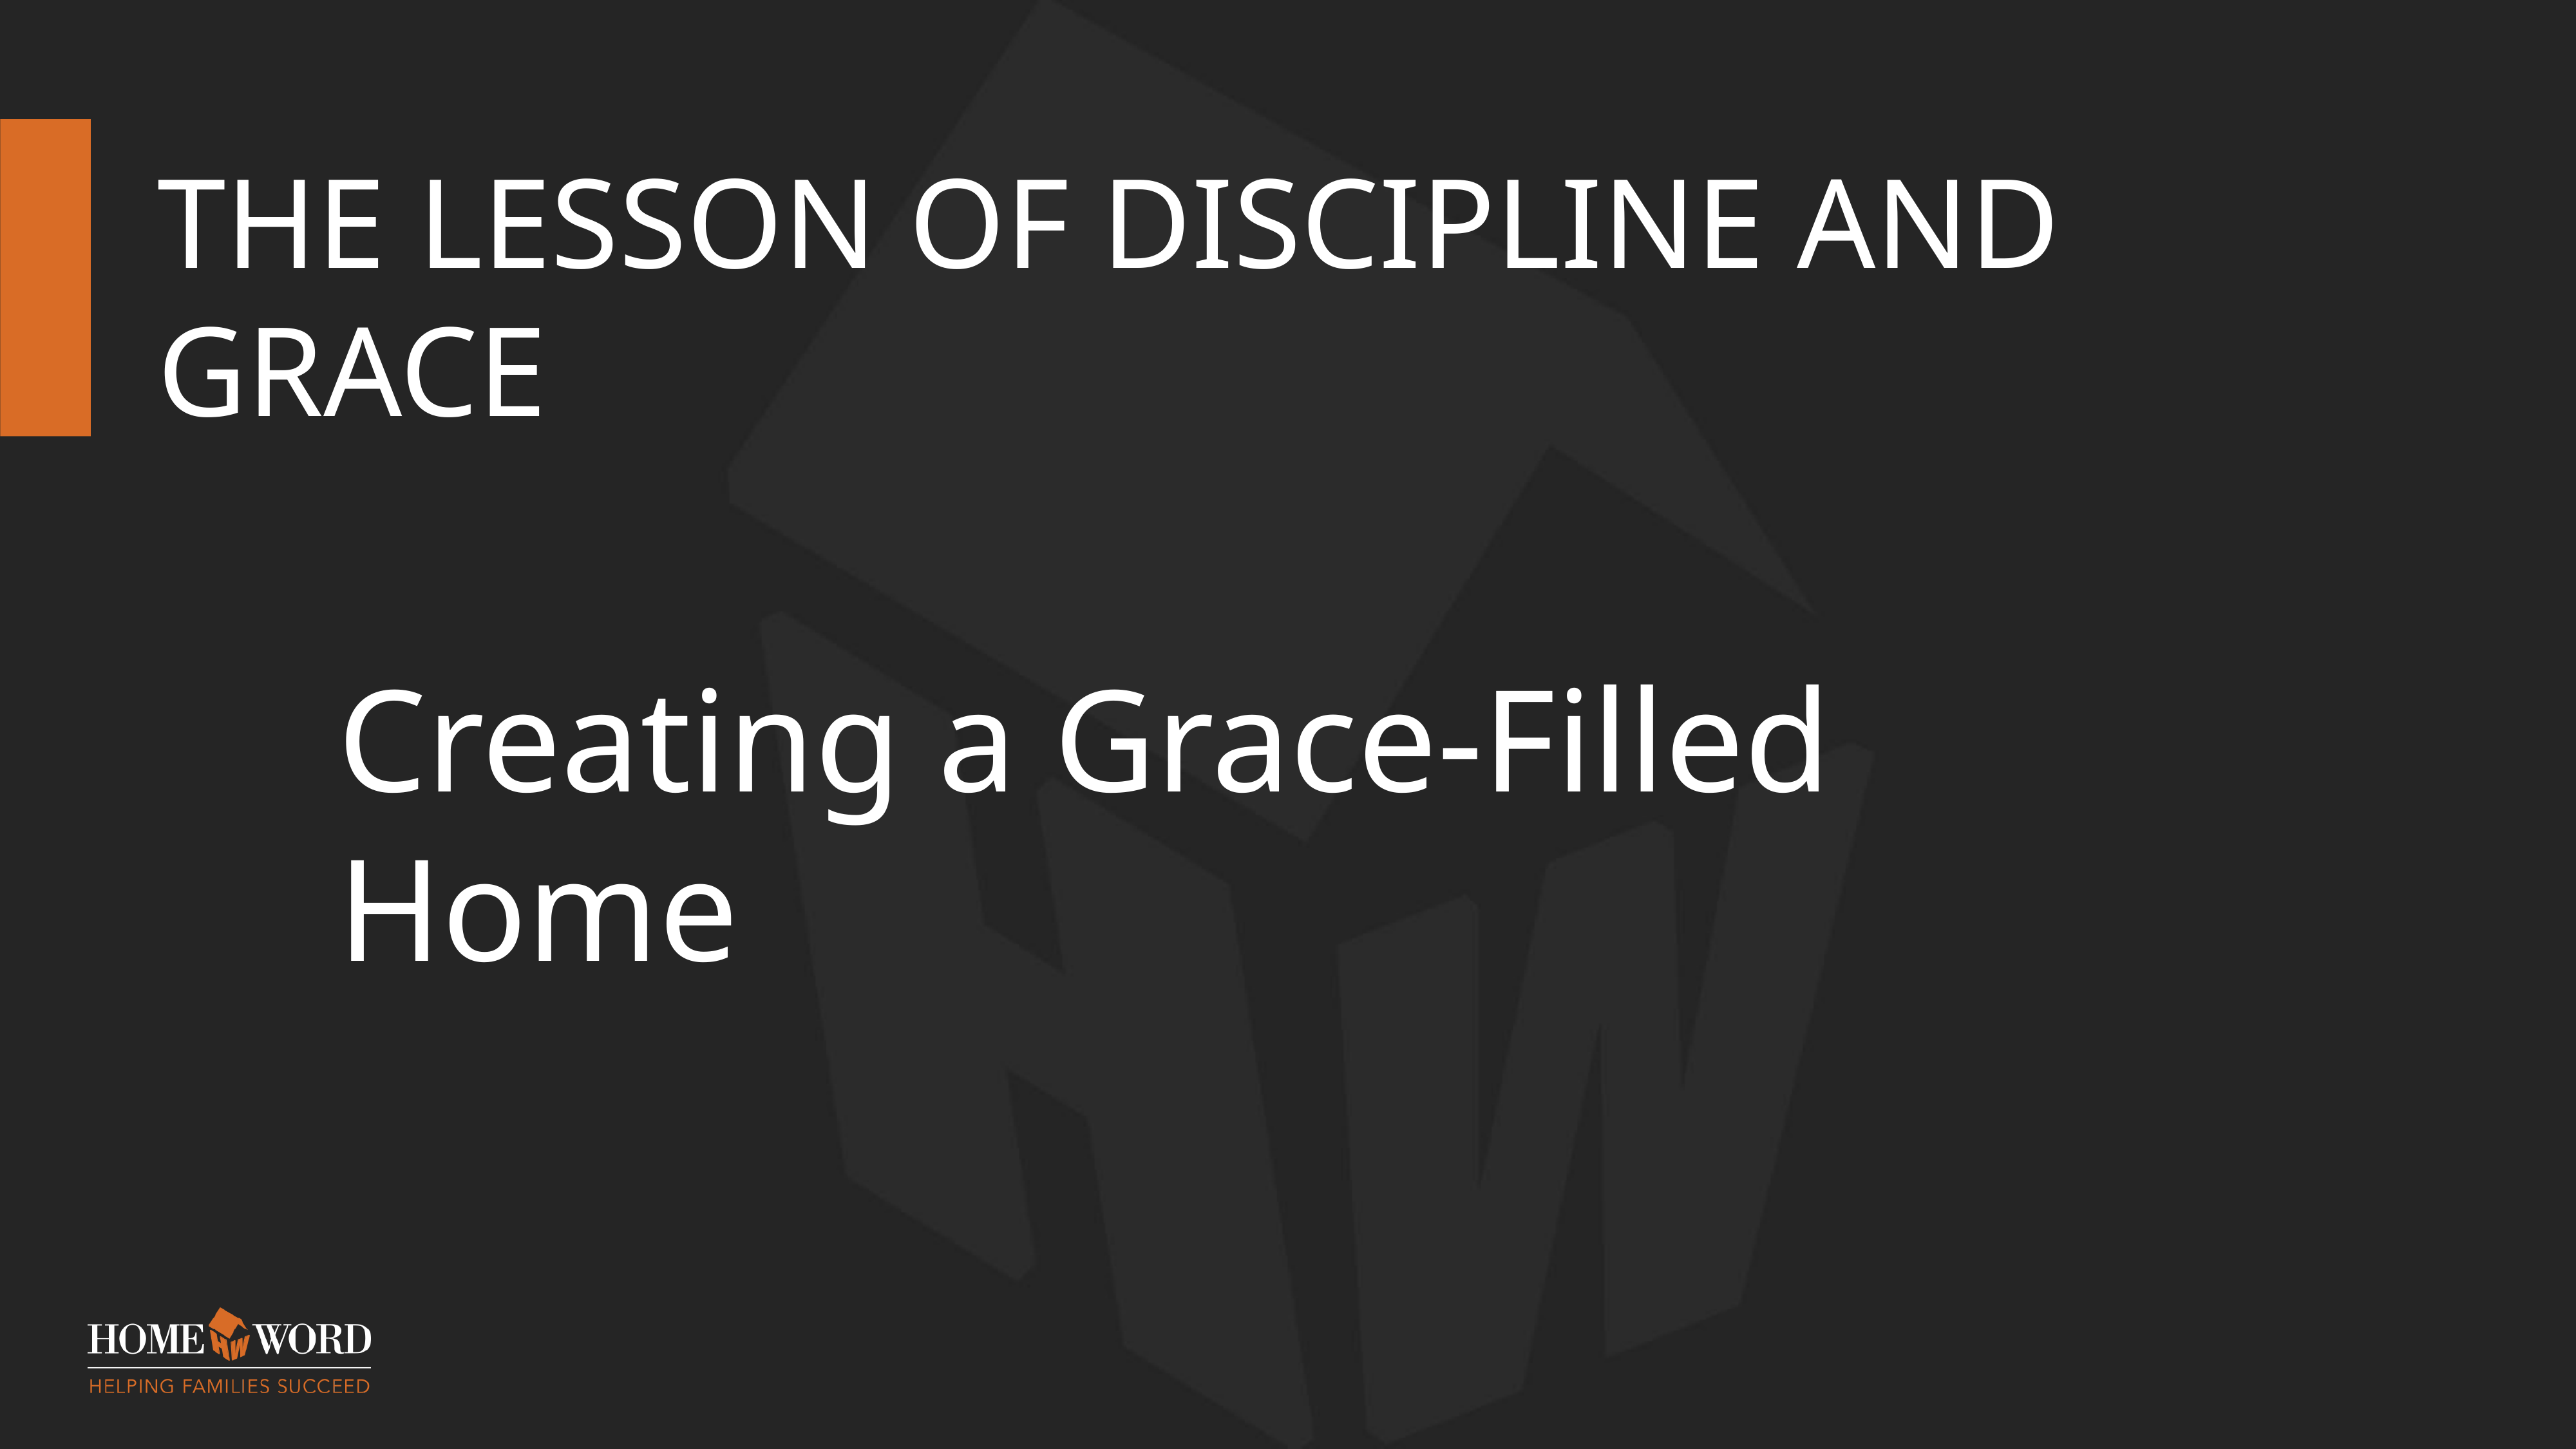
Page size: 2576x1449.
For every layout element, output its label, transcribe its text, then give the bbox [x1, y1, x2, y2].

text_box Creating a Grace-Filled Home [332, 645, 2232, 1196]
picture [0, 0, 2576, 1449]
title The Lesson of Discipline and Grace [151, 120, 2295, 466]
